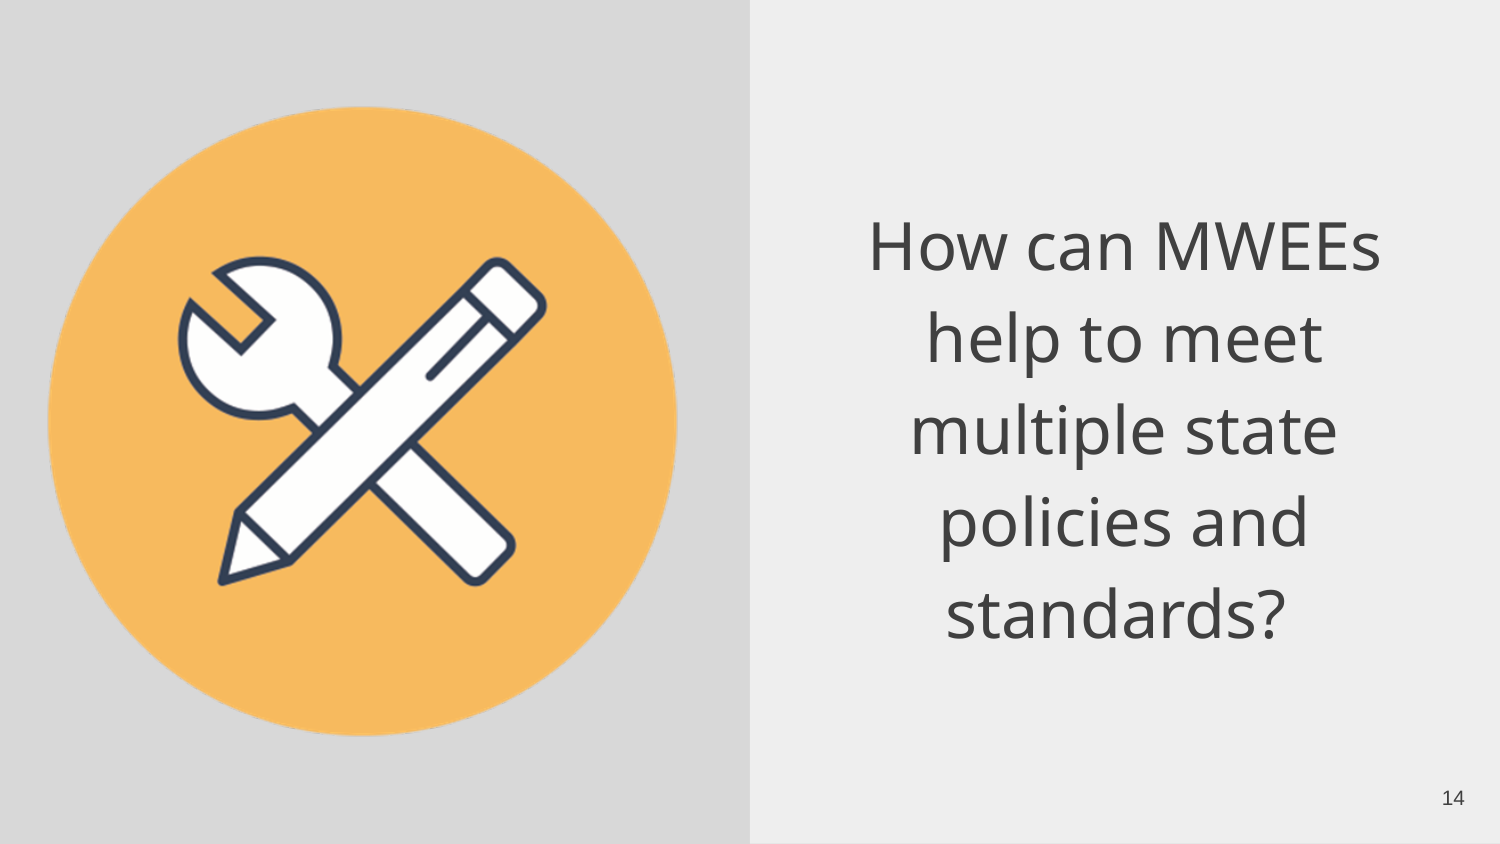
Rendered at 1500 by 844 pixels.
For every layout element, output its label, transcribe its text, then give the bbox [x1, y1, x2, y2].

list How can MWEEs help to meet multiple state policies and standards? [810, 118, 1440, 725]
slide_number ‹#› [1389, 764, 1480, 830]
picture [29, 88, 696, 755]
